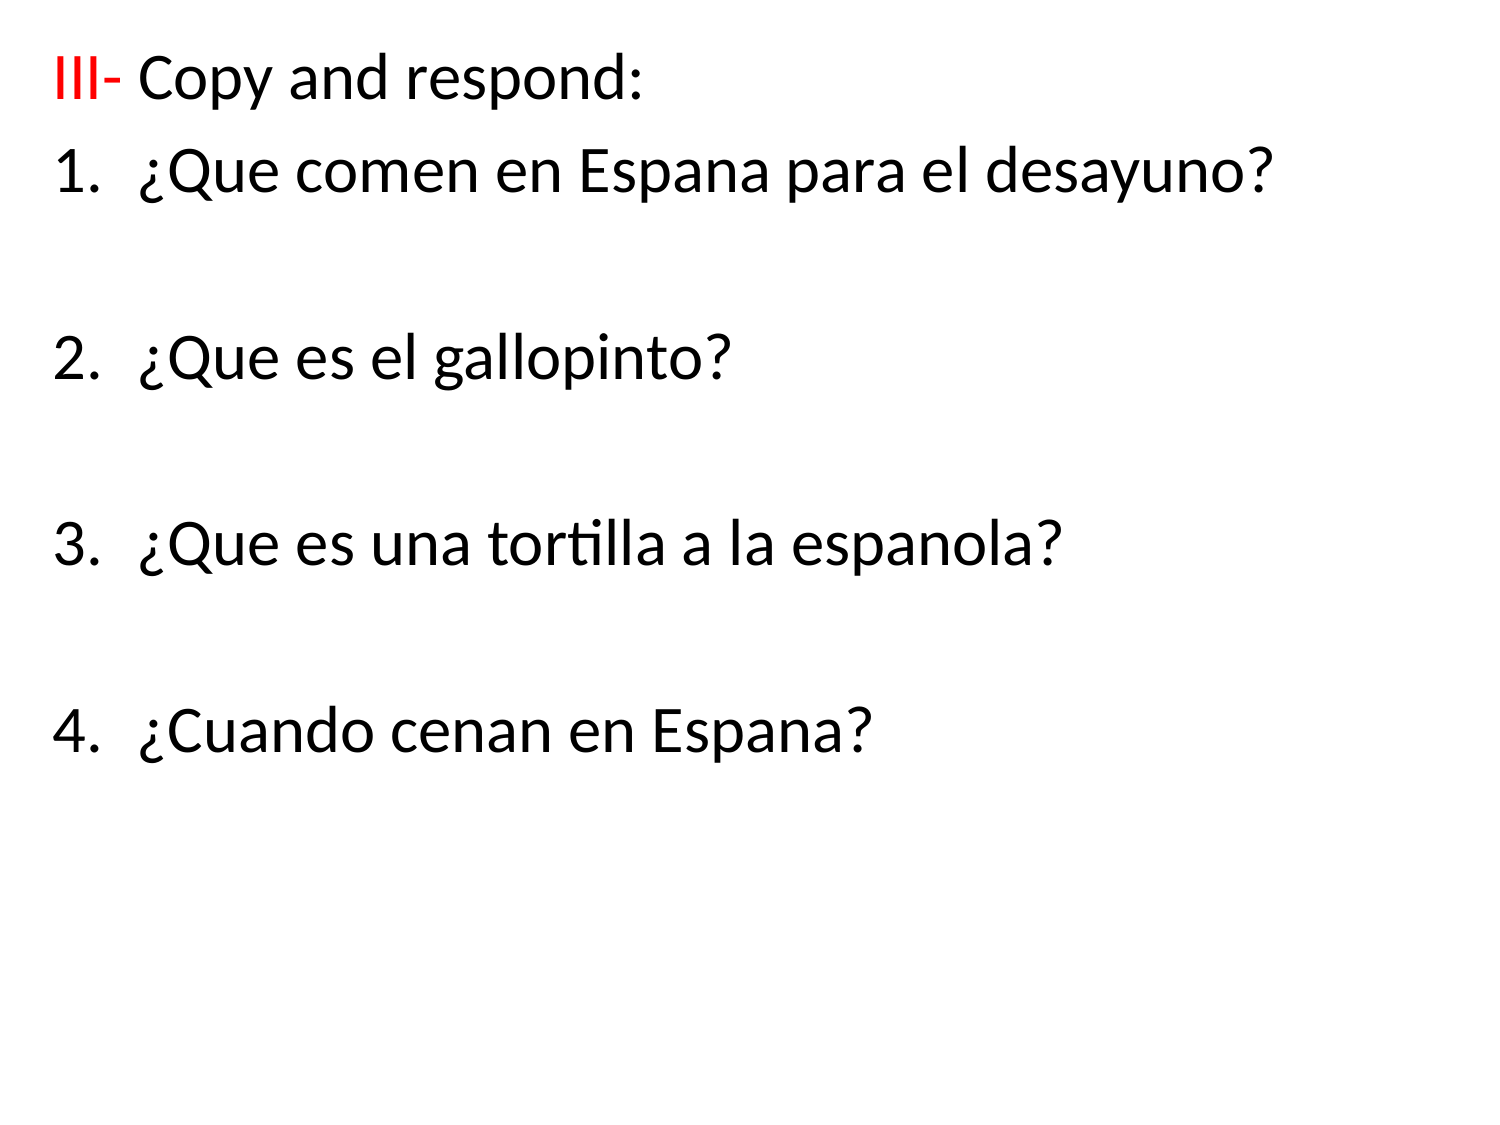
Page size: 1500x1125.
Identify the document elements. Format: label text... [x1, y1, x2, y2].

list III- Copy and respond: ¿Que comen en Espana para el desayuno? ¿Que es el gallopinto? ¿Que es una tortilla a la espanola? ¿Cuando cenan en Espana? [37, 24, 1463, 1063]
